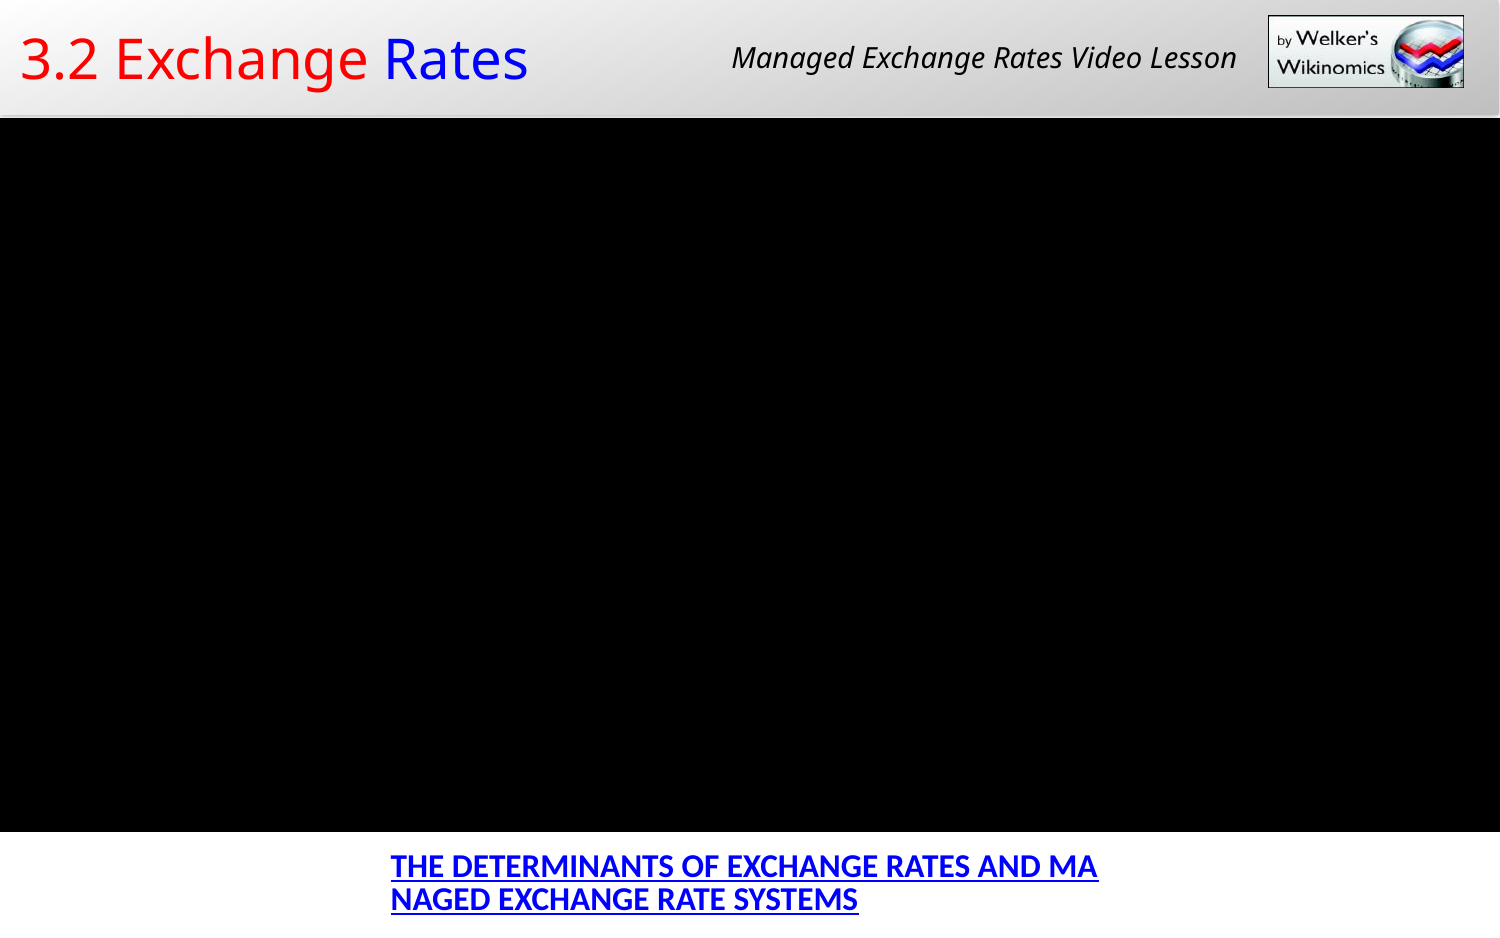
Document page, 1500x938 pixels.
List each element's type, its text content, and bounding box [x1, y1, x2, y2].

picture [1268, 15, 1464, 88]
text_box Managed Exchange Rates Video Lesson [699, 32, 1270, 81]
text_box THE DETERMINANTS OF EXCHANGE RATES AND MANAGED EXCHANGE RATE SYSTEMS [375, 841, 1126, 892]
picture [0, 118, 1500, 832]
